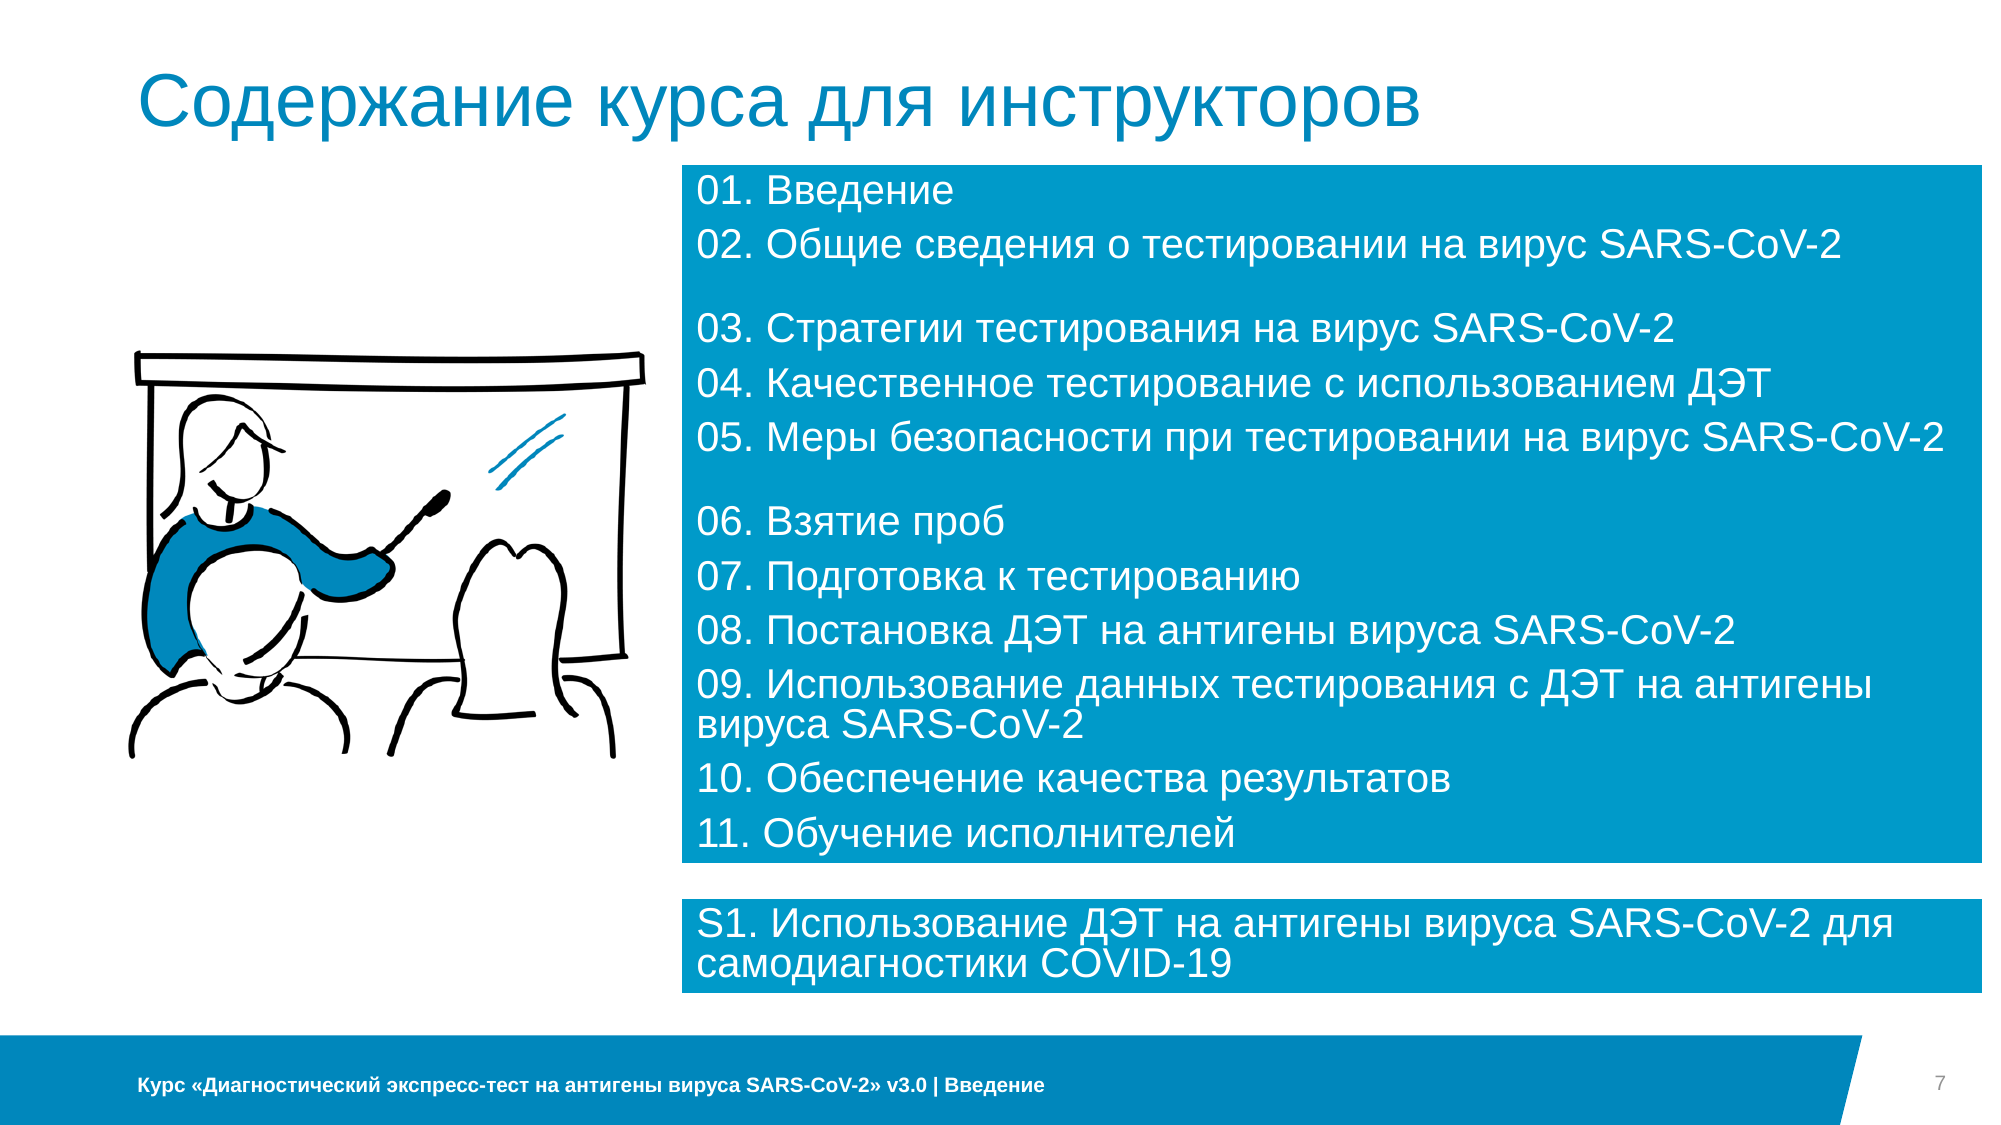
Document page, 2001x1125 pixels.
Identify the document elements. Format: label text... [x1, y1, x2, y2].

picture [698, 314, 705, 341]
table_cell 04. Качественное тестирование с использованием ДЭТ [705, 358, 1982, 413]
table_cell 07. Подготовка к тестированию [705, 551, 1982, 605]
table_cell 11. Обучение исполнителей [682, 808, 1982, 863]
table_cell 10. Обеспечение качества результатов [682, 754, 1982, 808]
picture [698, 670, 705, 697]
title Содержание курса для инструкторов [137, 0, 1766, 144]
table_cell 08. Постановка ДЭТ на антигены вируса SARS-CoV-2 [705, 605, 1982, 660]
slide_number 7 [1862, 1035, 1947, 1125]
table_cell 03. Стратегии тестирования на вирус SARS‑CoV-2 [682, 304, 1982, 358]
picture [698, 562, 705, 589]
table_cell 05. Меры безопасности при тестировании на вирус SARS-CoV-2 [705, 413, 1982, 496]
picture [698, 369, 705, 396]
table_cell 09. Использование данных тестирования с ДЭТ на антигены вируса SARS-CoV-2 [705, 660, 1982, 754]
picture [698, 616, 705, 643]
table_header 01. Введение [682, 165, 1982, 220]
table_cell 02. Общие сведения о тестировании на вирус SARS-CoV-2 [682, 220, 1982, 304]
picture [698, 423, 705, 450]
picture [698, 507, 705, 534]
footer Курс «Диагностический экспресс-тест на антигены вируса SARS-CoV-2» v3.0 | Введение [137, 1042, 1338, 1125]
picture [700, 717, 705, 737]
table_header S1. Использование ДЭТ на антигены вируса SARS-CoV-2 для самодиагностики COVID-19 [682, 899, 1982, 993]
picture [93, 306, 681, 782]
table_cell 06. Взятие проб [705, 496, 1982, 551]
